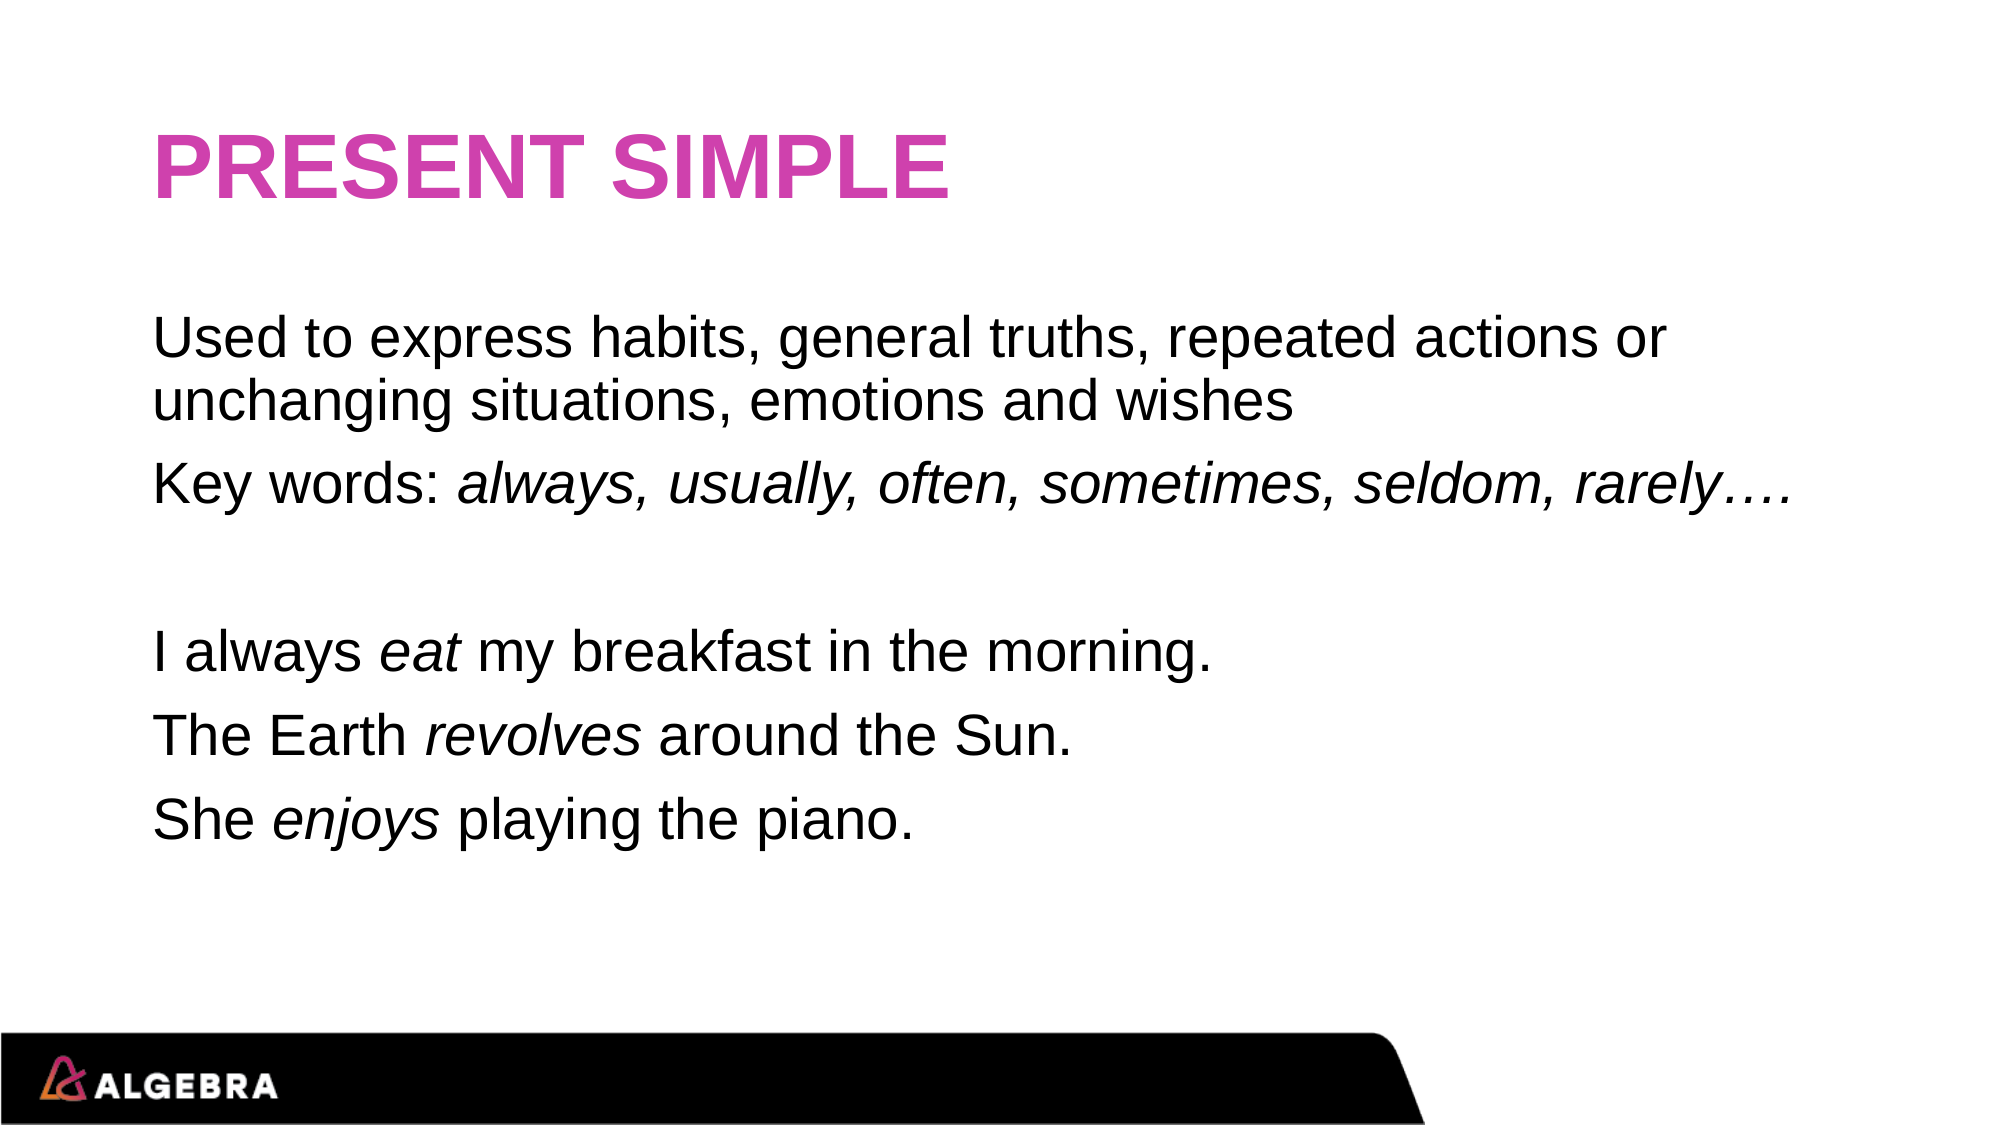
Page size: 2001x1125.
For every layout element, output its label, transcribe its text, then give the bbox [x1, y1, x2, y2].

picture [0, 1032, 1425, 1125]
list Used to express habits, general truths, repeated actions or unchanging situations, emotions and wishes Key words: always, usually, often, sometimes, seldom, rarely…. I always eat my breakfast in the morning. The Earth revolves around the Sun. She enjoys playing the piano. [137, 299, 1863, 1014]
title PRESENT SIMPLE [137, 59, 1863, 278]
